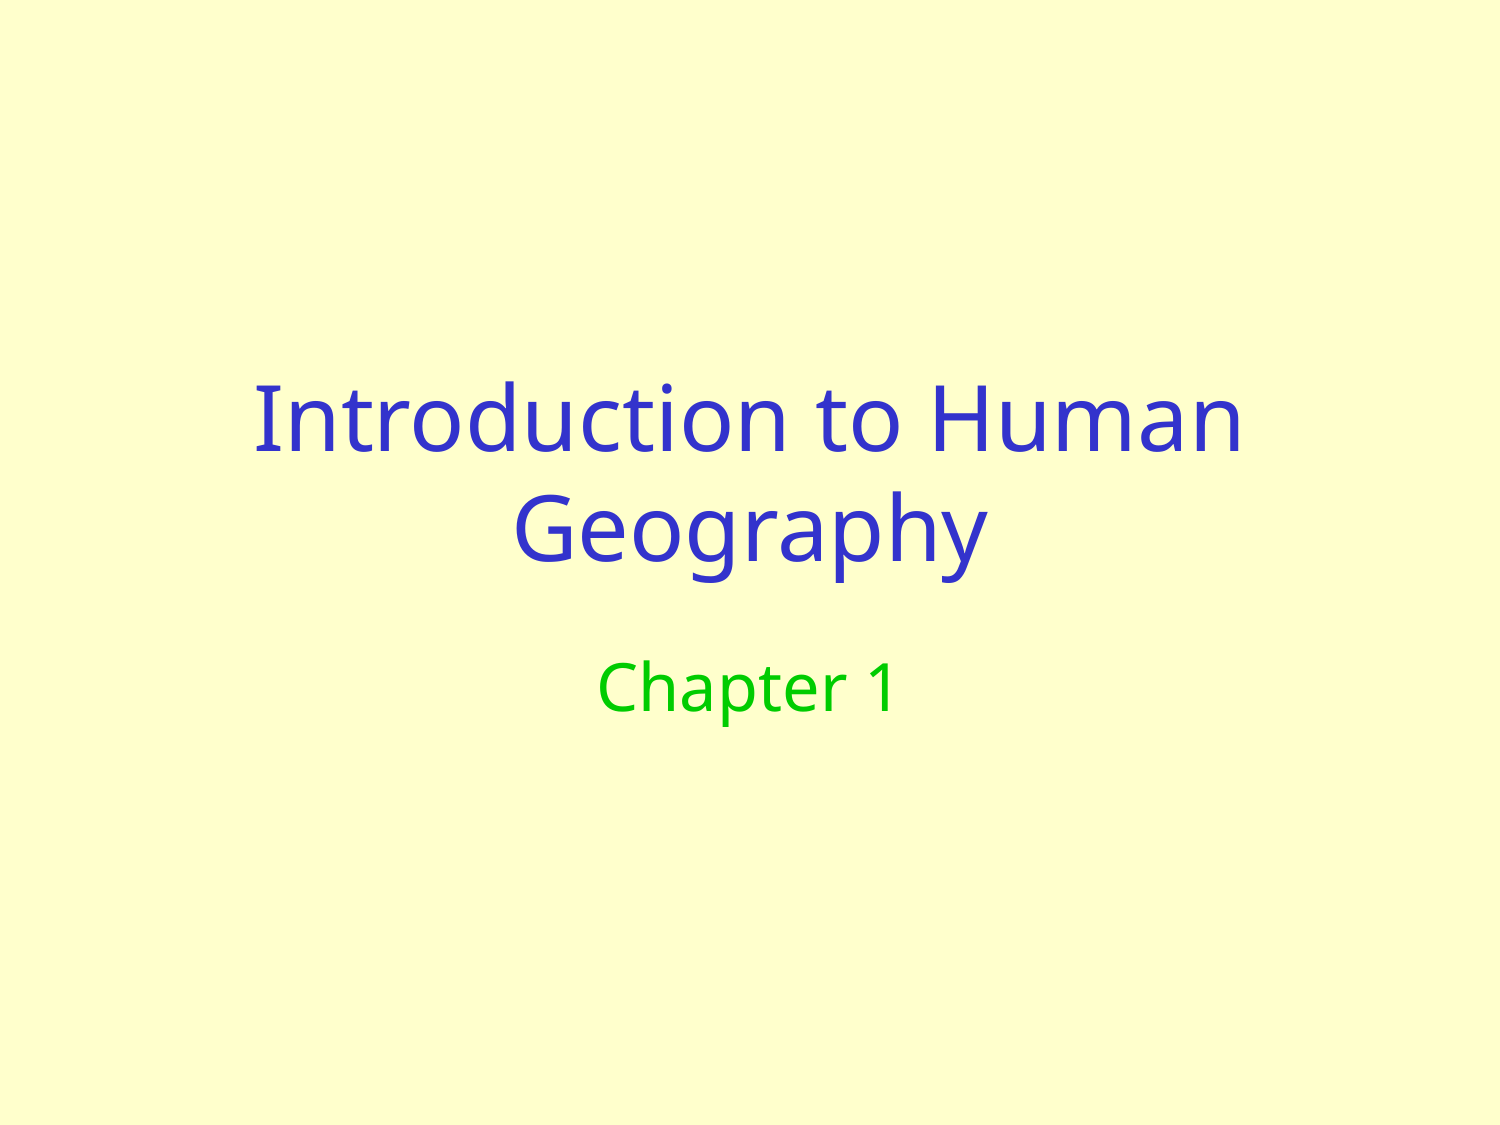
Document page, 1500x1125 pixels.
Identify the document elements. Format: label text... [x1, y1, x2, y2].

title Introduction to Human Geography [112, 349, 1388, 591]
subtitle Chapter 1 [225, 637, 1275, 925]
